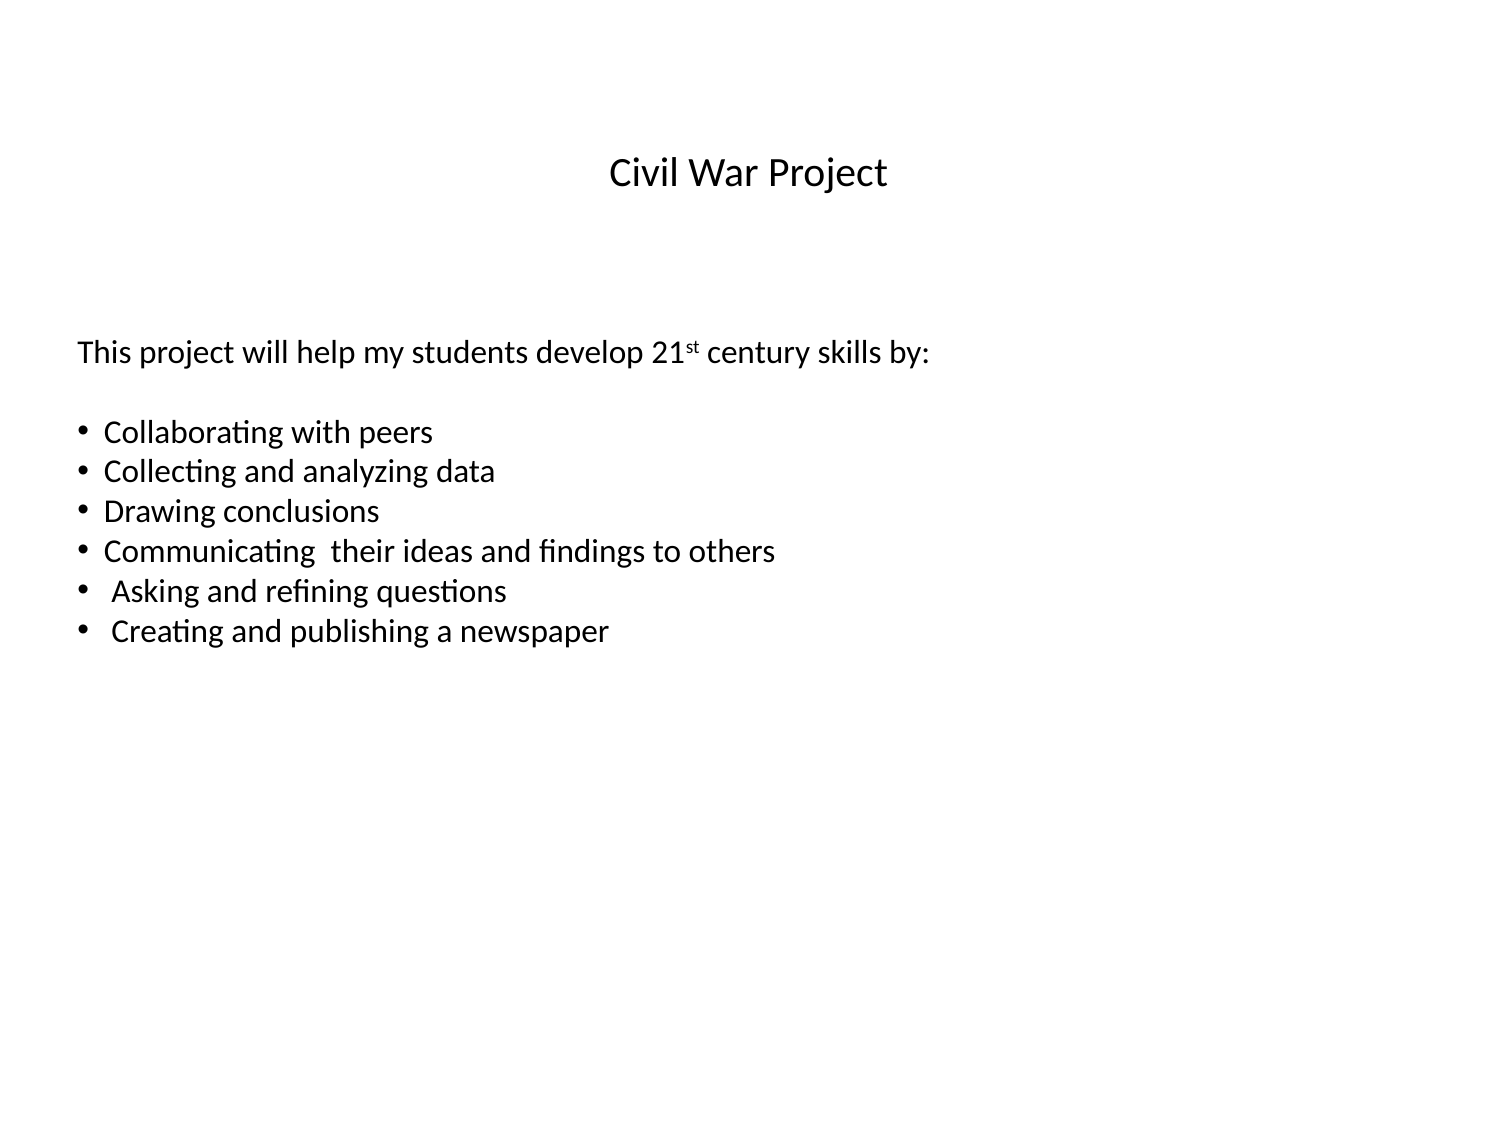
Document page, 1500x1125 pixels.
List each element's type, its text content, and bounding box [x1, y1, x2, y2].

text_box Civil War Project This project will help my students develop 21st century skills by: Collaborating with peers Collecting and analyzing data Drawing conclusions Communicating their ideas and findings to others Asking and refining questions Creating and publishing a newspaper [62, 137, 1393, 657]
